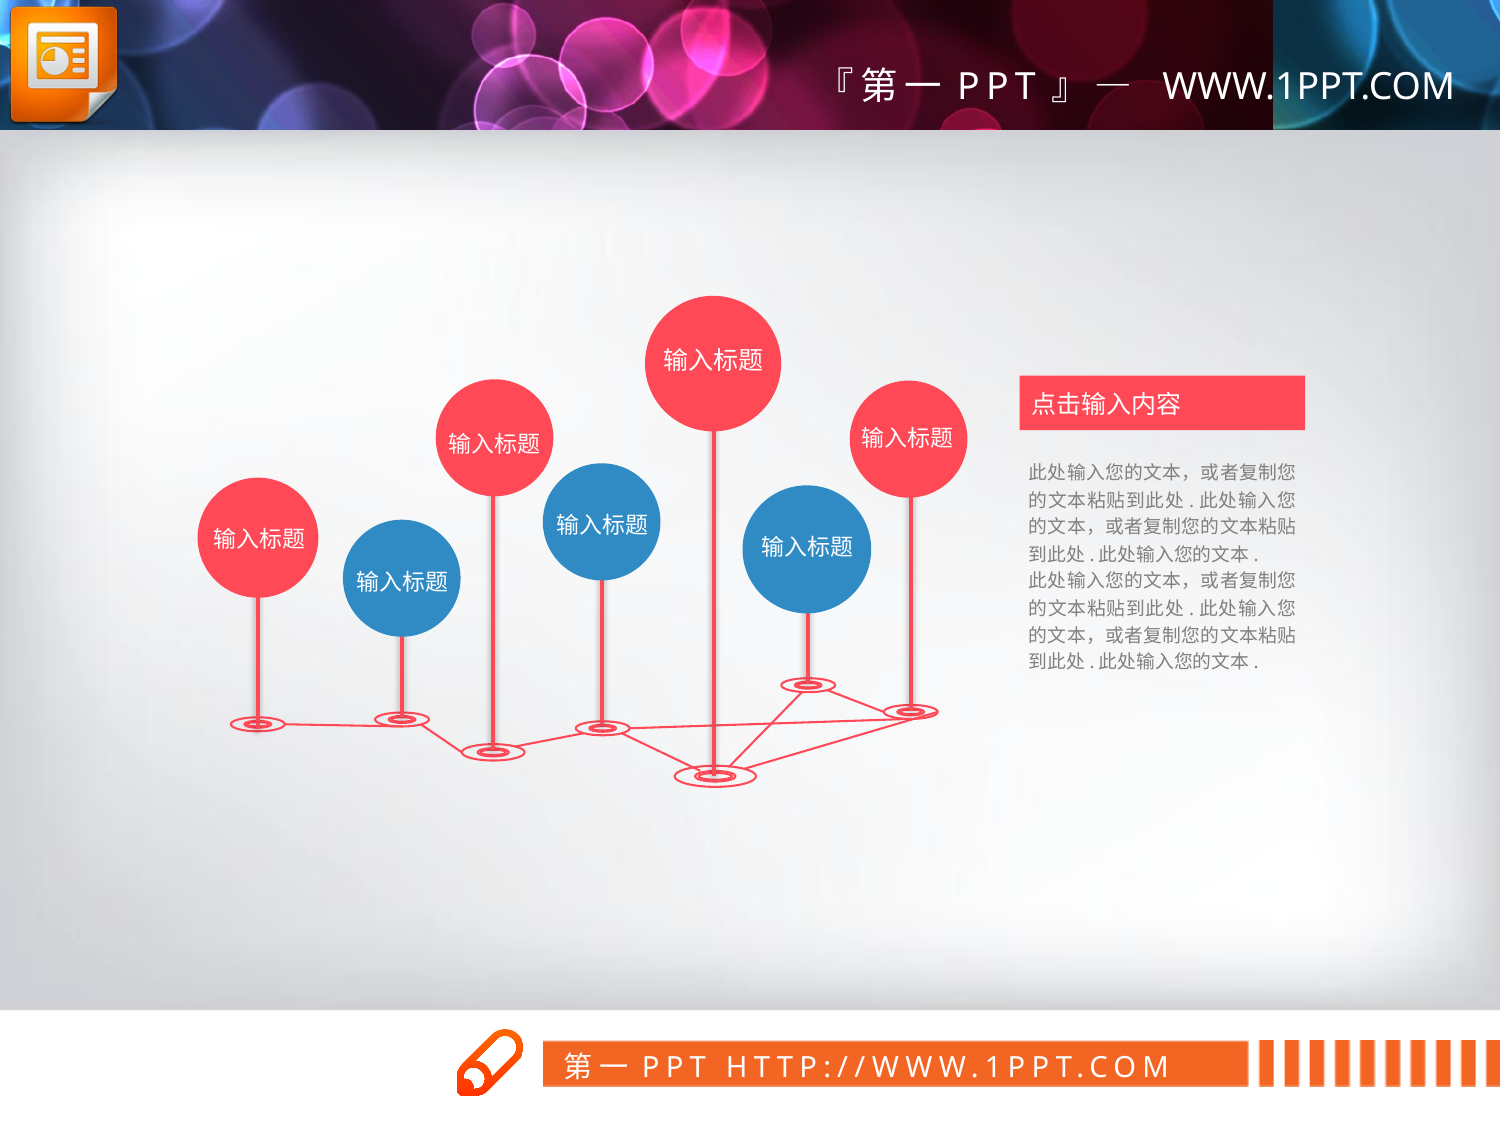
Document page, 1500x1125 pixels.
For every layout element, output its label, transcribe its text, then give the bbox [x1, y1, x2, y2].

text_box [742, 484, 872, 685]
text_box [200, 480, 316, 730]
picture [0, 0, 1500, 1012]
text_box 点击输入内容 [1022, 384, 1283, 424]
text_box 此处输入您的文本，或者复制您的文本粘贴到此处.此处输入您的文本，或者复制您的文本粘贴到此处.此处输入您的文本. 此处输入您的文本，或者复制您的文本粘贴到此处.此处输入您的文本，或者复制您的文本粘贴到此处.此处输入您的文本. [1019, 452, 1306, 678]
picture [543, 1040, 1500, 1087]
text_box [849, 380, 968, 712]
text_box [644, 295, 782, 777]
text_box [1019, 375, 1306, 431]
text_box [342, 519, 430, 718]
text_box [558, 463, 639, 726]
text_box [435, 379, 554, 751]
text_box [230, 677, 938, 788]
